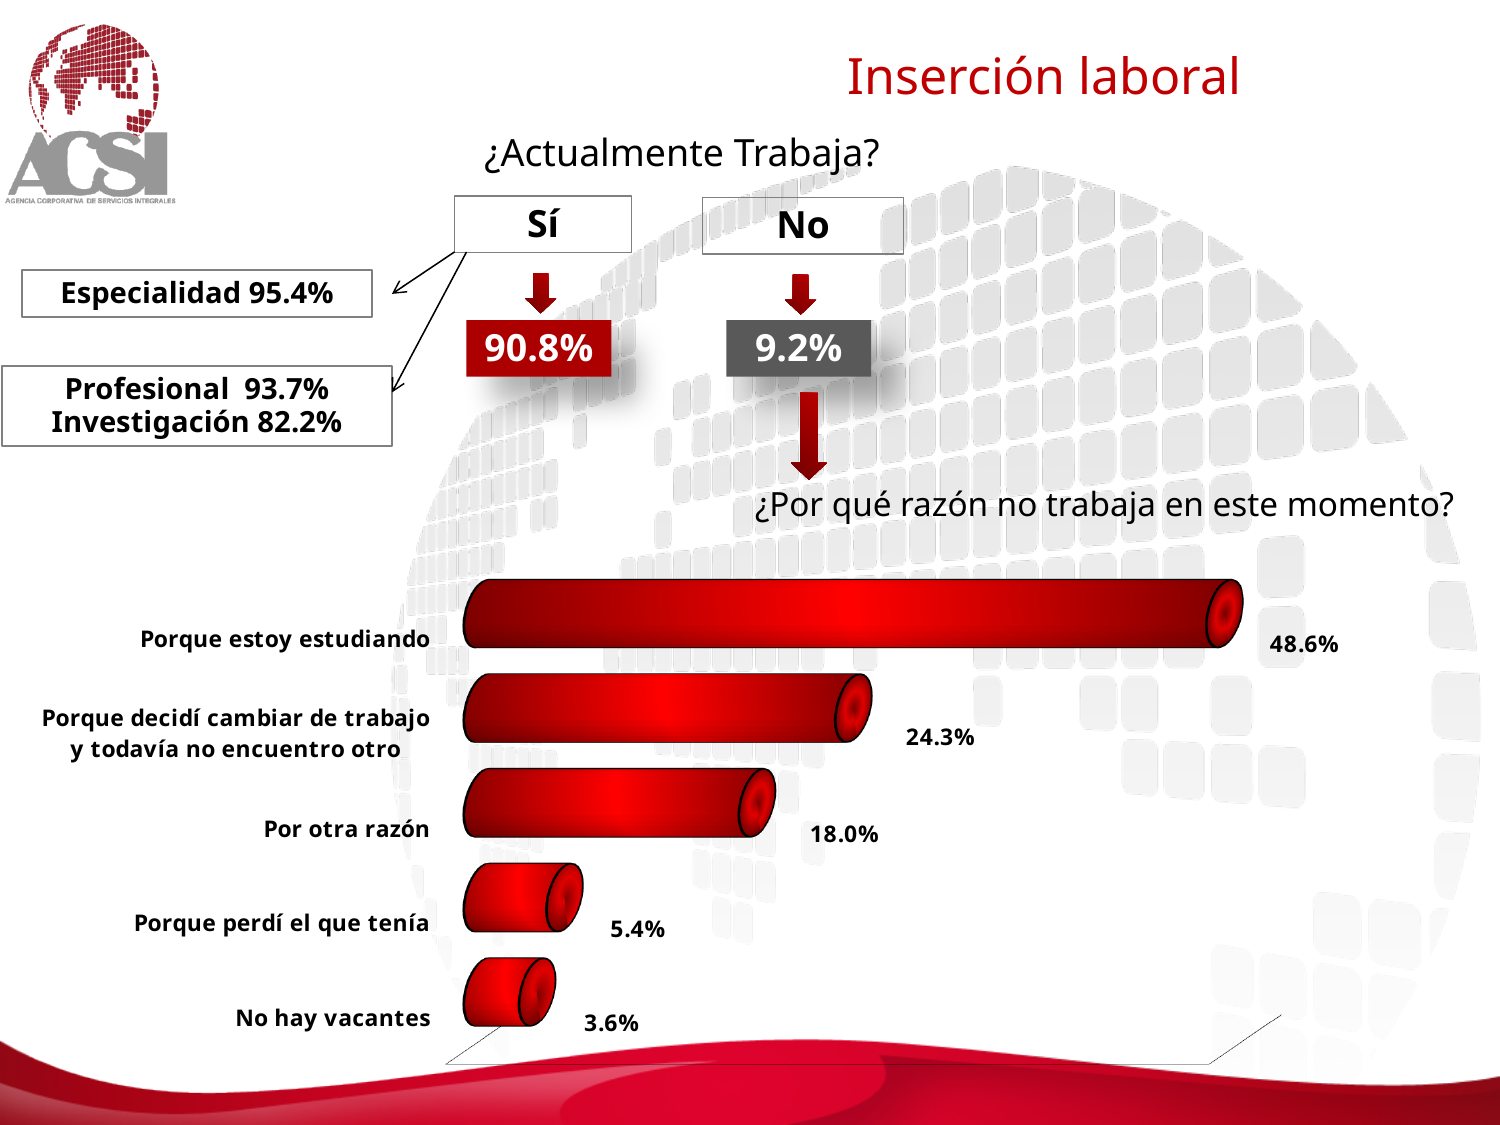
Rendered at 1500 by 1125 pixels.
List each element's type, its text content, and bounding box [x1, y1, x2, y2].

text_box ¿Actualmente Trabaja? [0, 125, 1418, 182]
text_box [391, 251, 467, 393]
text_box No [702, 197, 904, 254]
text_box [785, 274, 817, 315]
text_box Inserción laboral [589, 42, 1500, 114]
text_box Sí [454, 196, 632, 253]
picture [0, 19, 182, 125]
text_box 90.8% [471, 320, 612, 377]
picture [0, 182, 182, 208]
text_box Profesional 93.7% Investigación 82.2% [2, 366, 392, 446]
chart [40, 538, 1365, 1067]
text_box [791, 392, 827, 479]
text_box 9.2% [726, 320, 872, 377]
text_box Especialidad 95.4% [22, 270, 373, 318]
text_box [525, 273, 557, 314]
picture [0, 149, 1500, 1125]
text_box ¿Por qué razón no trabaja en este momento? [655, 479, 1471, 532]
